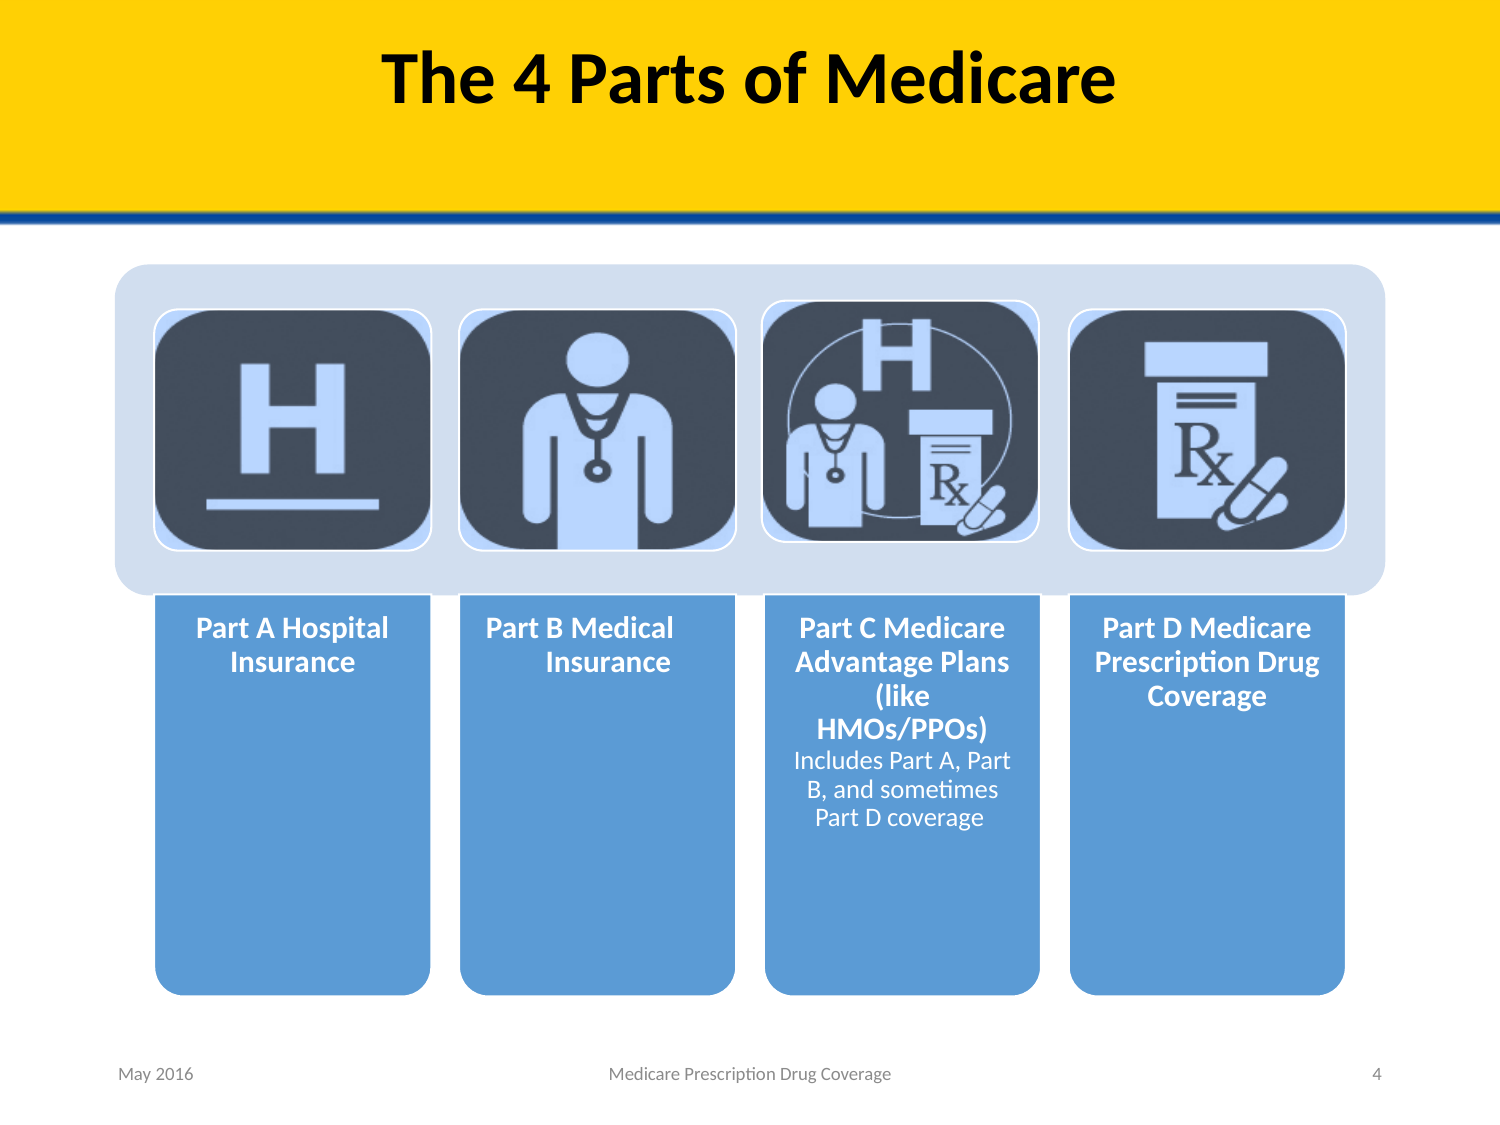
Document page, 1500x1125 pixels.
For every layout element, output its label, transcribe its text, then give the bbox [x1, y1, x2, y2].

picture [0, 157, 1500, 1125]
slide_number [103, 1042, 441, 1103]
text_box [115, 265, 1385, 997]
title The 4 Parts of Medicare [0, 2, 1500, 157]
slide_number 4 [1059, 1042, 1397, 1103]
footer Medicare Prescription Drug Coverage [496, 1042, 1004, 1103]
